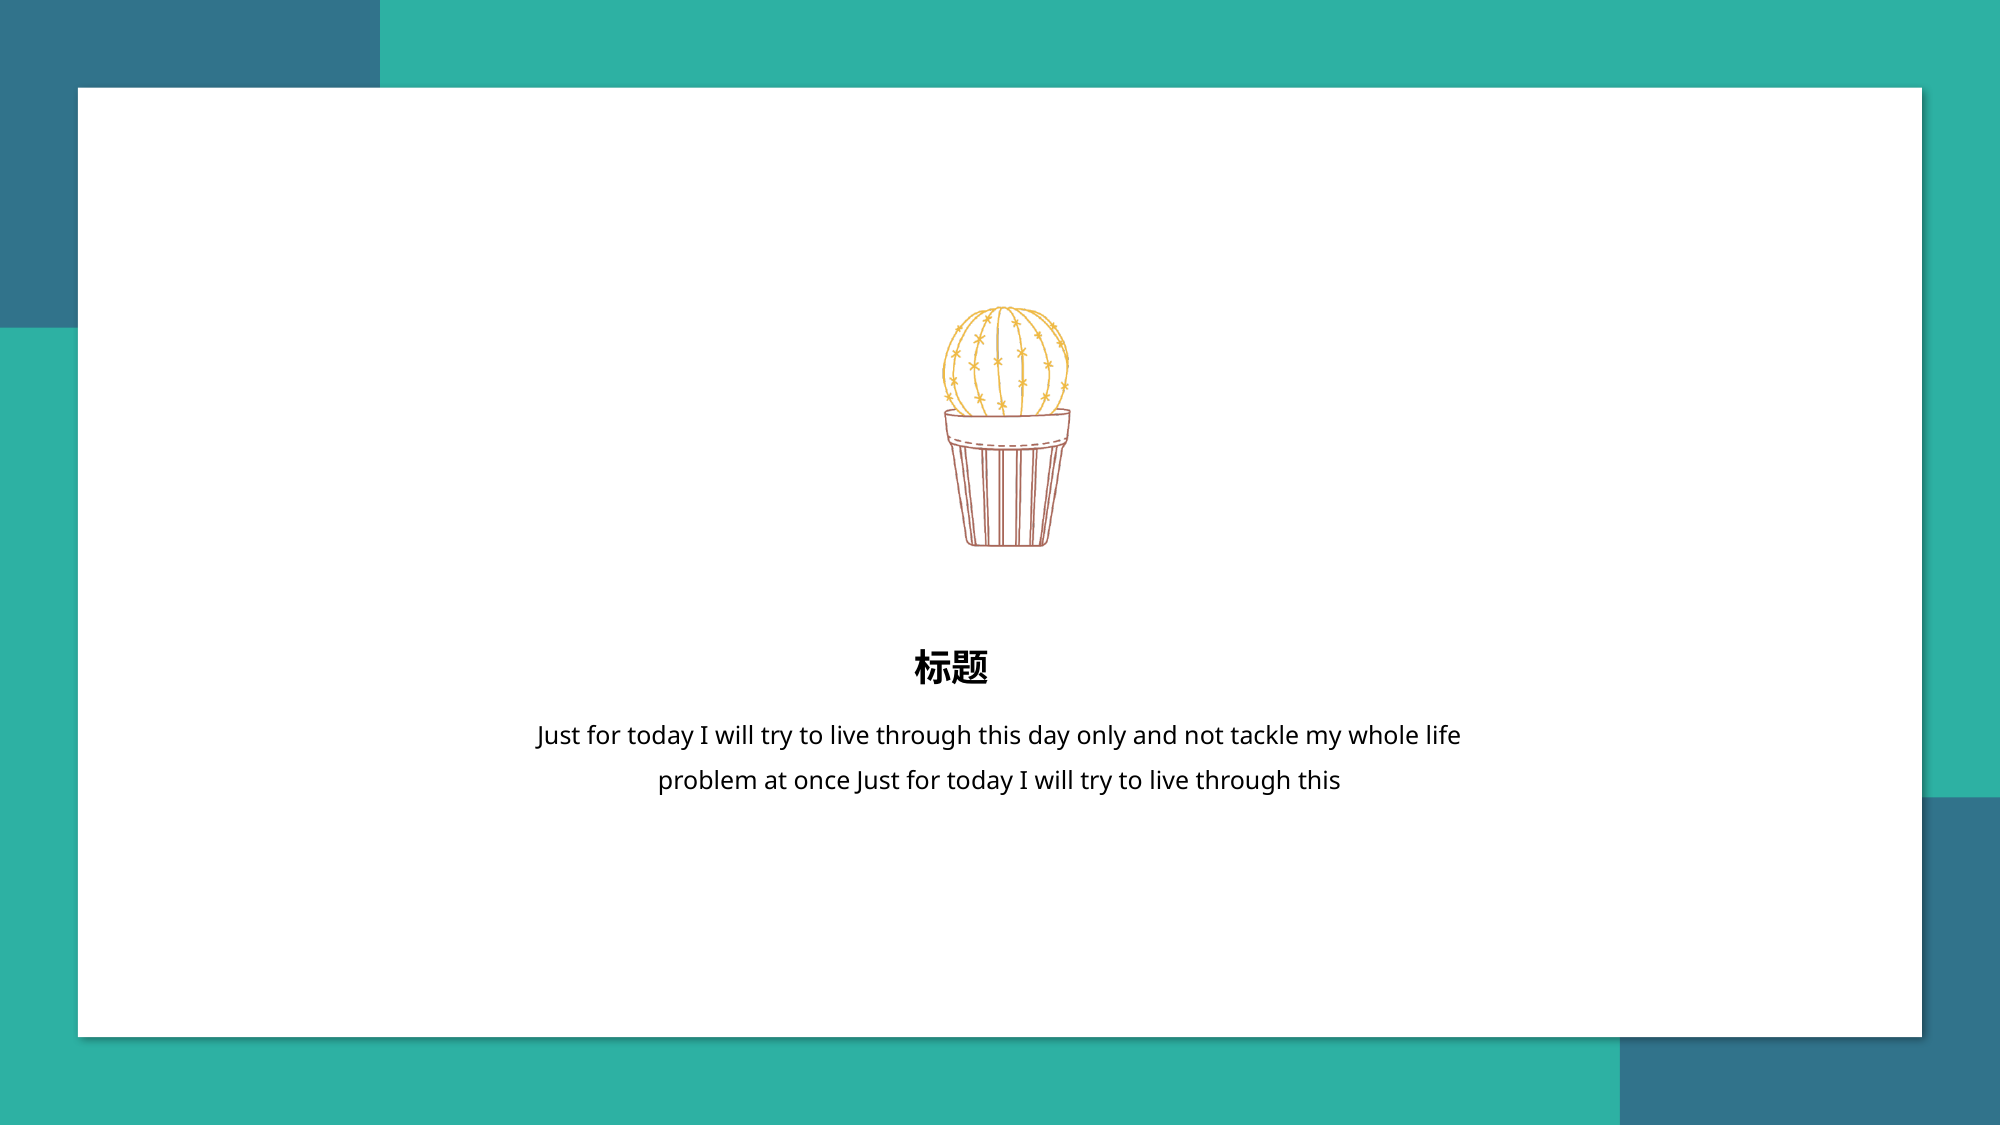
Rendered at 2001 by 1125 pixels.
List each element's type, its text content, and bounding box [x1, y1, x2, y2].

text_box 标题 [899, 636, 1101, 697]
text_box Just for today I will try to live through this day only and not tackle my whole life problem at once Just for today I will try to live through this [500, 697, 1500, 802]
picture [929, 216, 1071, 551]
